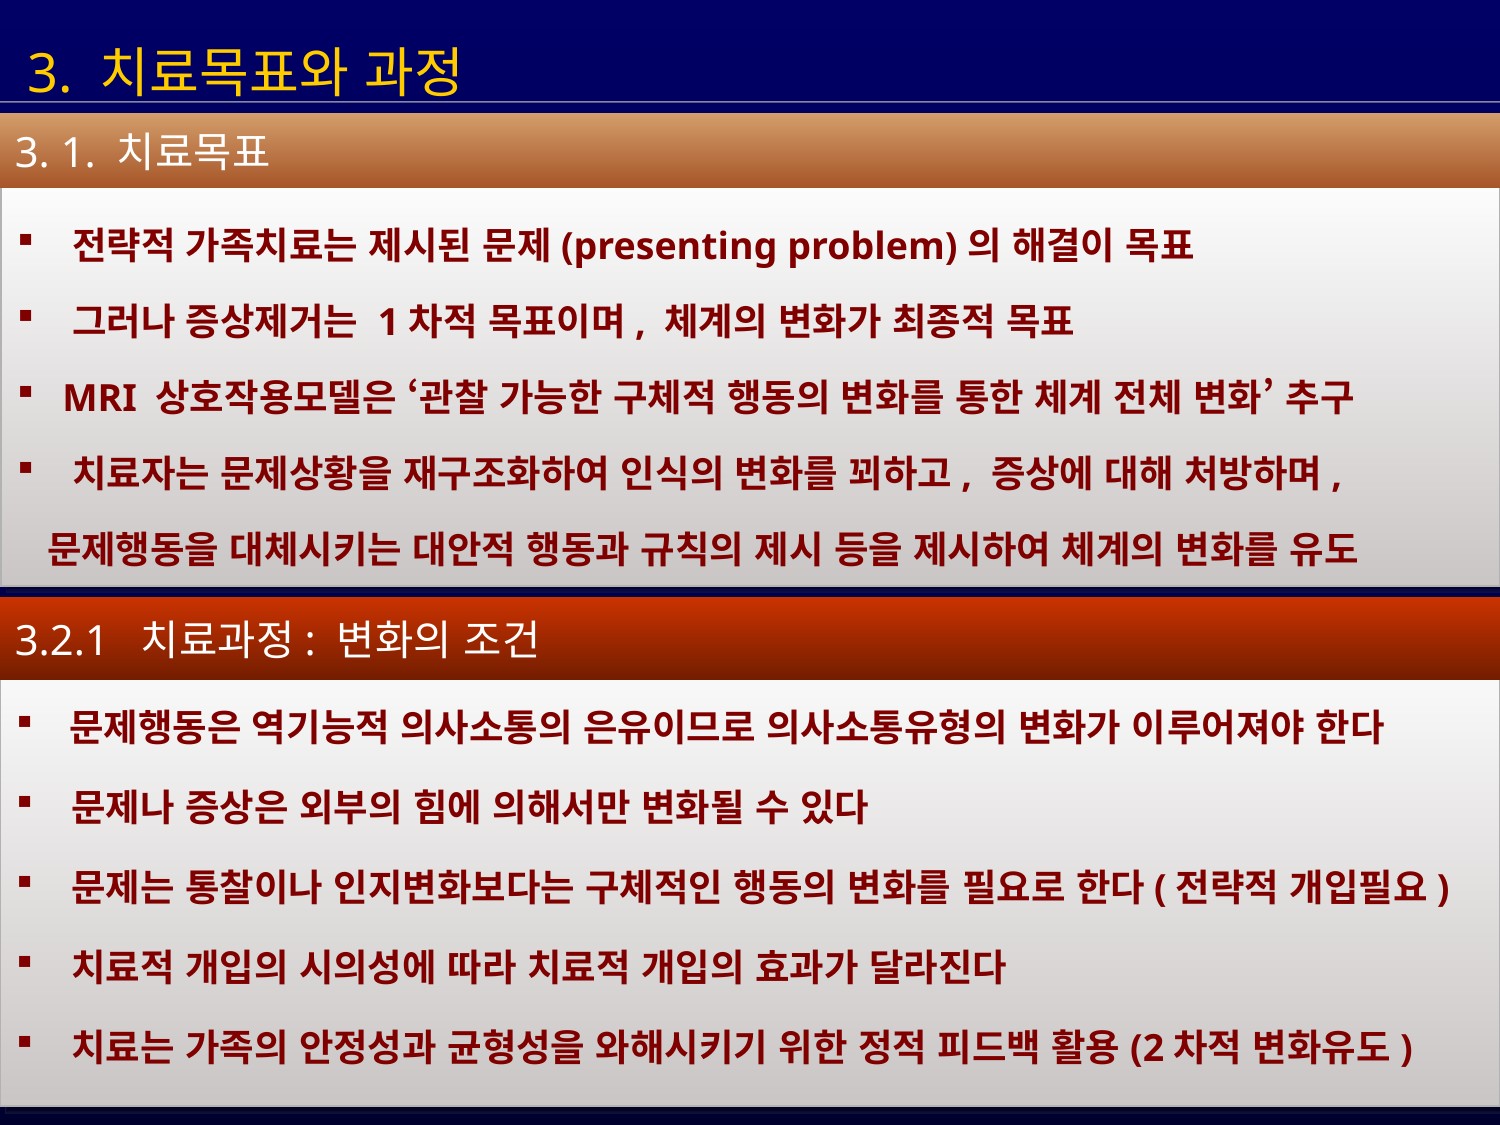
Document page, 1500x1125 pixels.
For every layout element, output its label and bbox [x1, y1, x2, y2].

text_box [0, 30, 1500, 1107]
